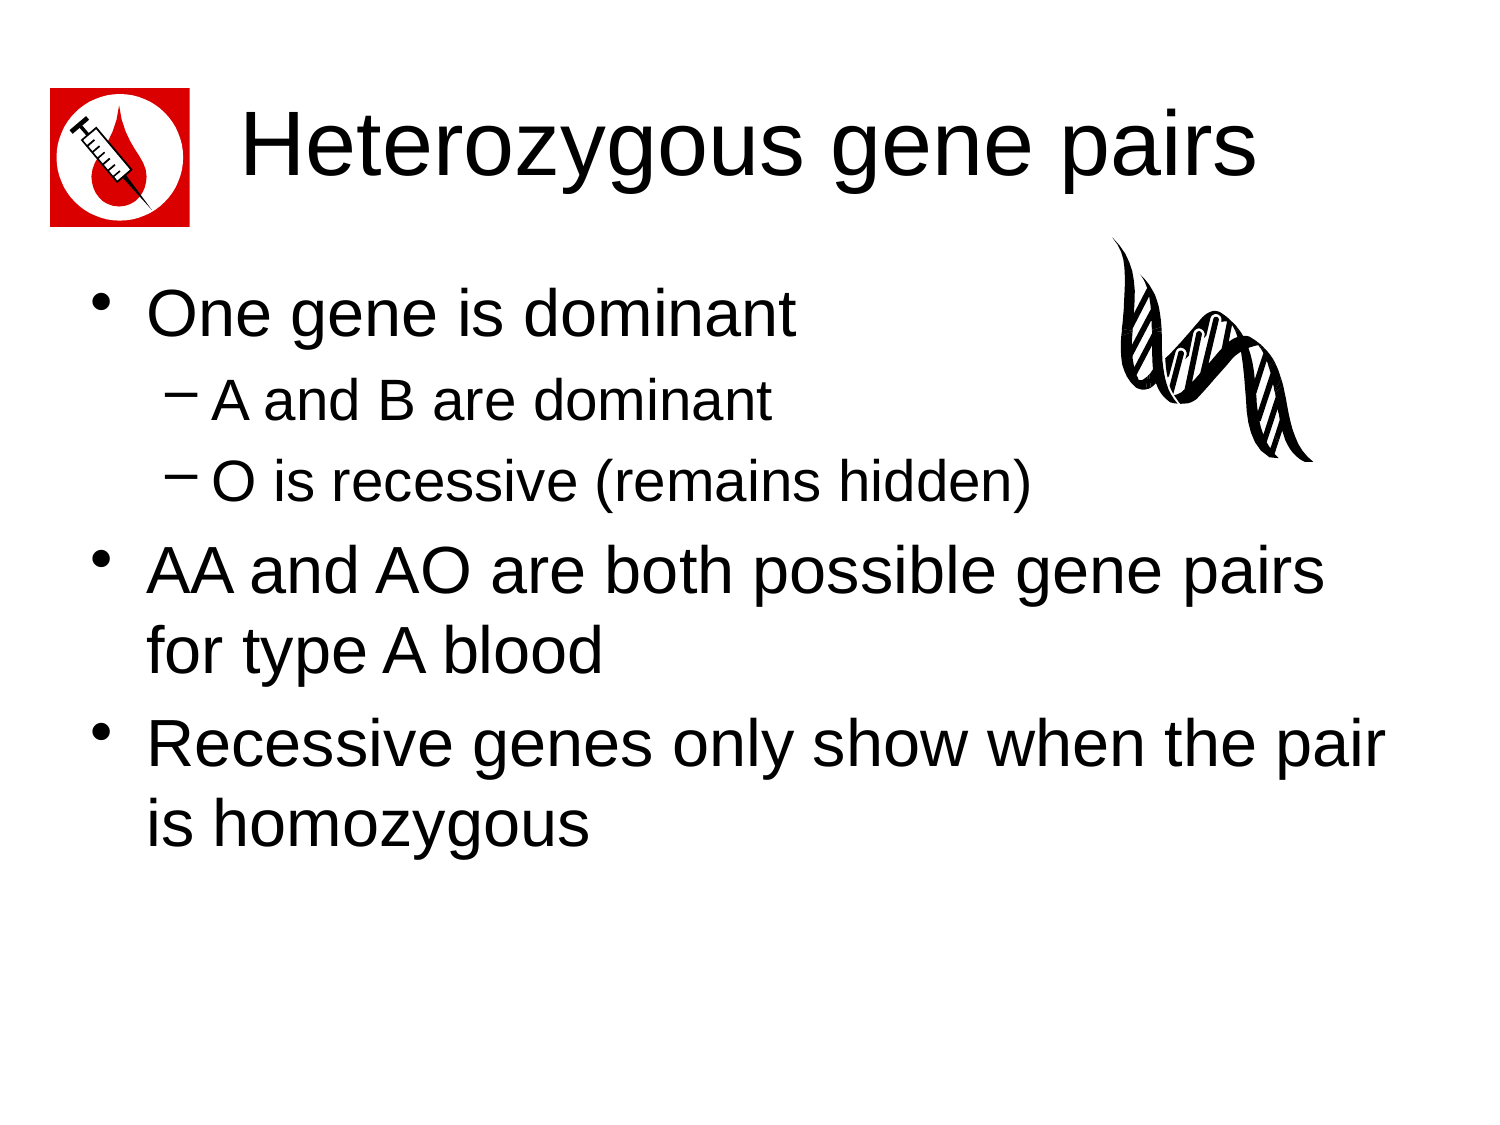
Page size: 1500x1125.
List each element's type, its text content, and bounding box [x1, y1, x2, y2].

title Heterozygous gene pairs [75, 45, 1425, 233]
picture [49, 87, 190, 228]
list One gene is dominant A and B are dominant O is recessive (remains hidden) AA and AO are both possible gene pairs for type A blood Recessive genes only show when the pair is homozygous [75, 262, 1425, 1005]
picture [1112, 237, 1314, 463]
